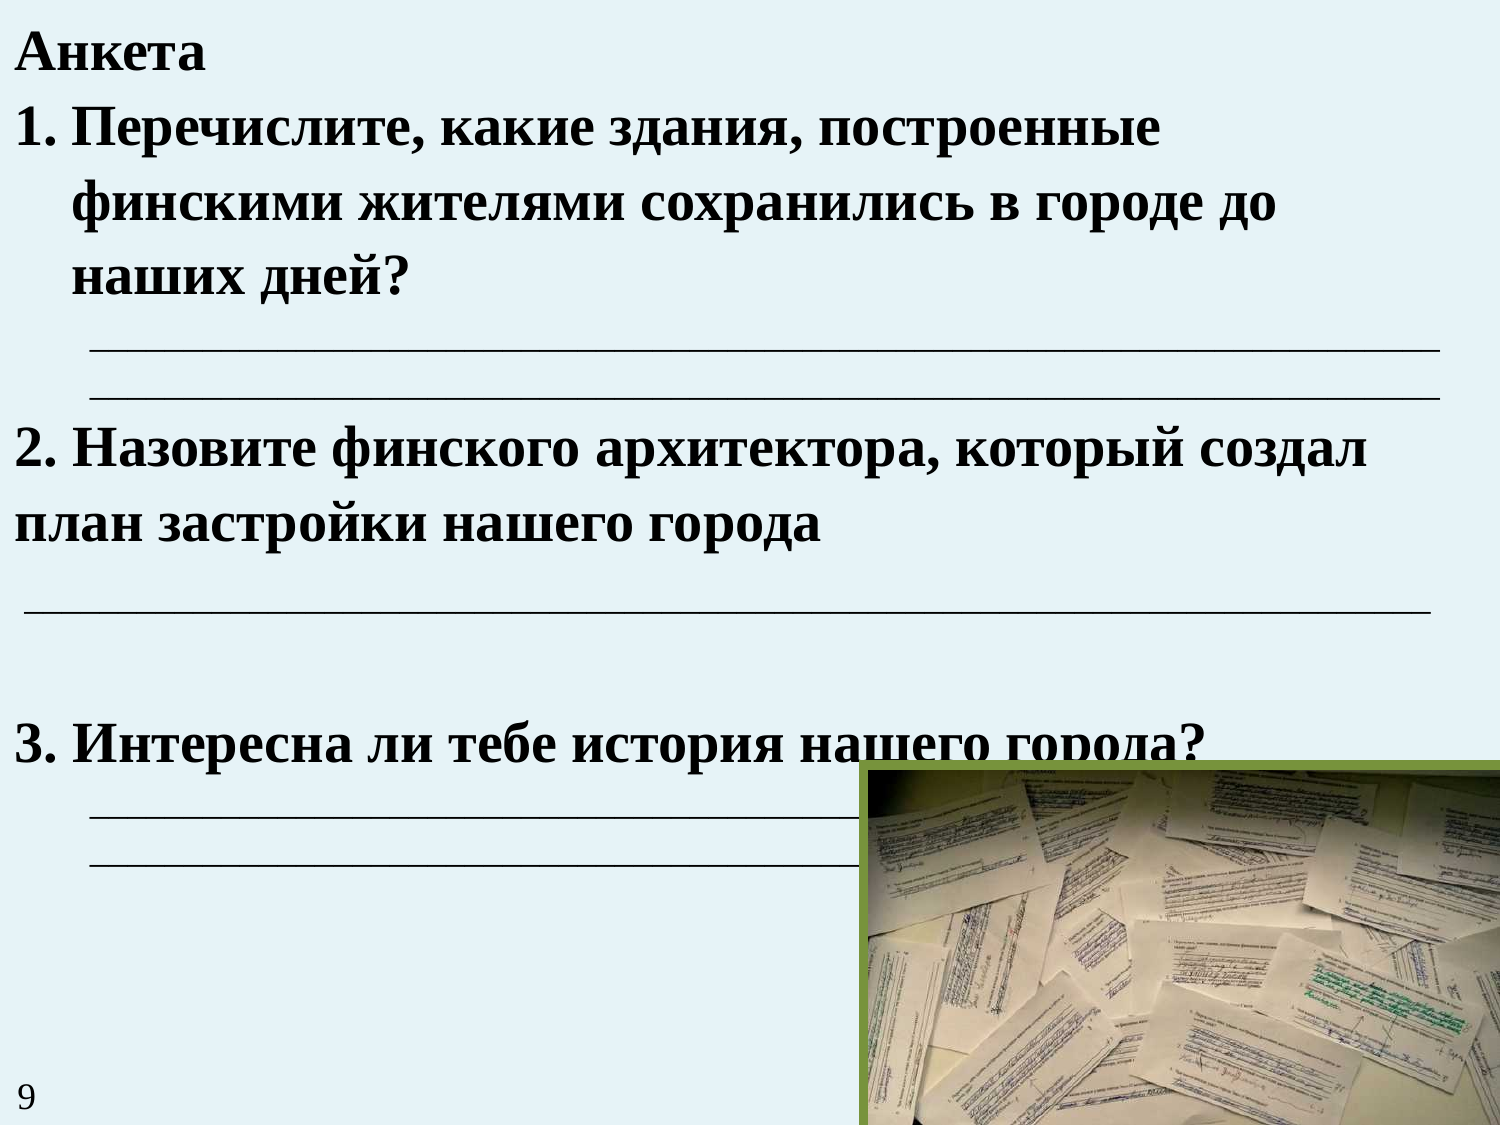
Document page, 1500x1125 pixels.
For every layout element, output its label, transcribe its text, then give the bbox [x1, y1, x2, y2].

picture [867, 769, 1500, 1125]
text_box 9 [2, 1064, 74, 1125]
text_box Анкета Перечислите, какие здания, построенные финскими жителями сохранились в городе до наших дней? ________________________________________________________________________________________________________________________________________________ 2. Назовите финского архитектора, который создал план застройки нашего города ___________________________________________________________________________ 3. Интересна ли тебе история нашего города? ______________________________________________________________________________________________________________________________________________ [0, 0, 1459, 878]
